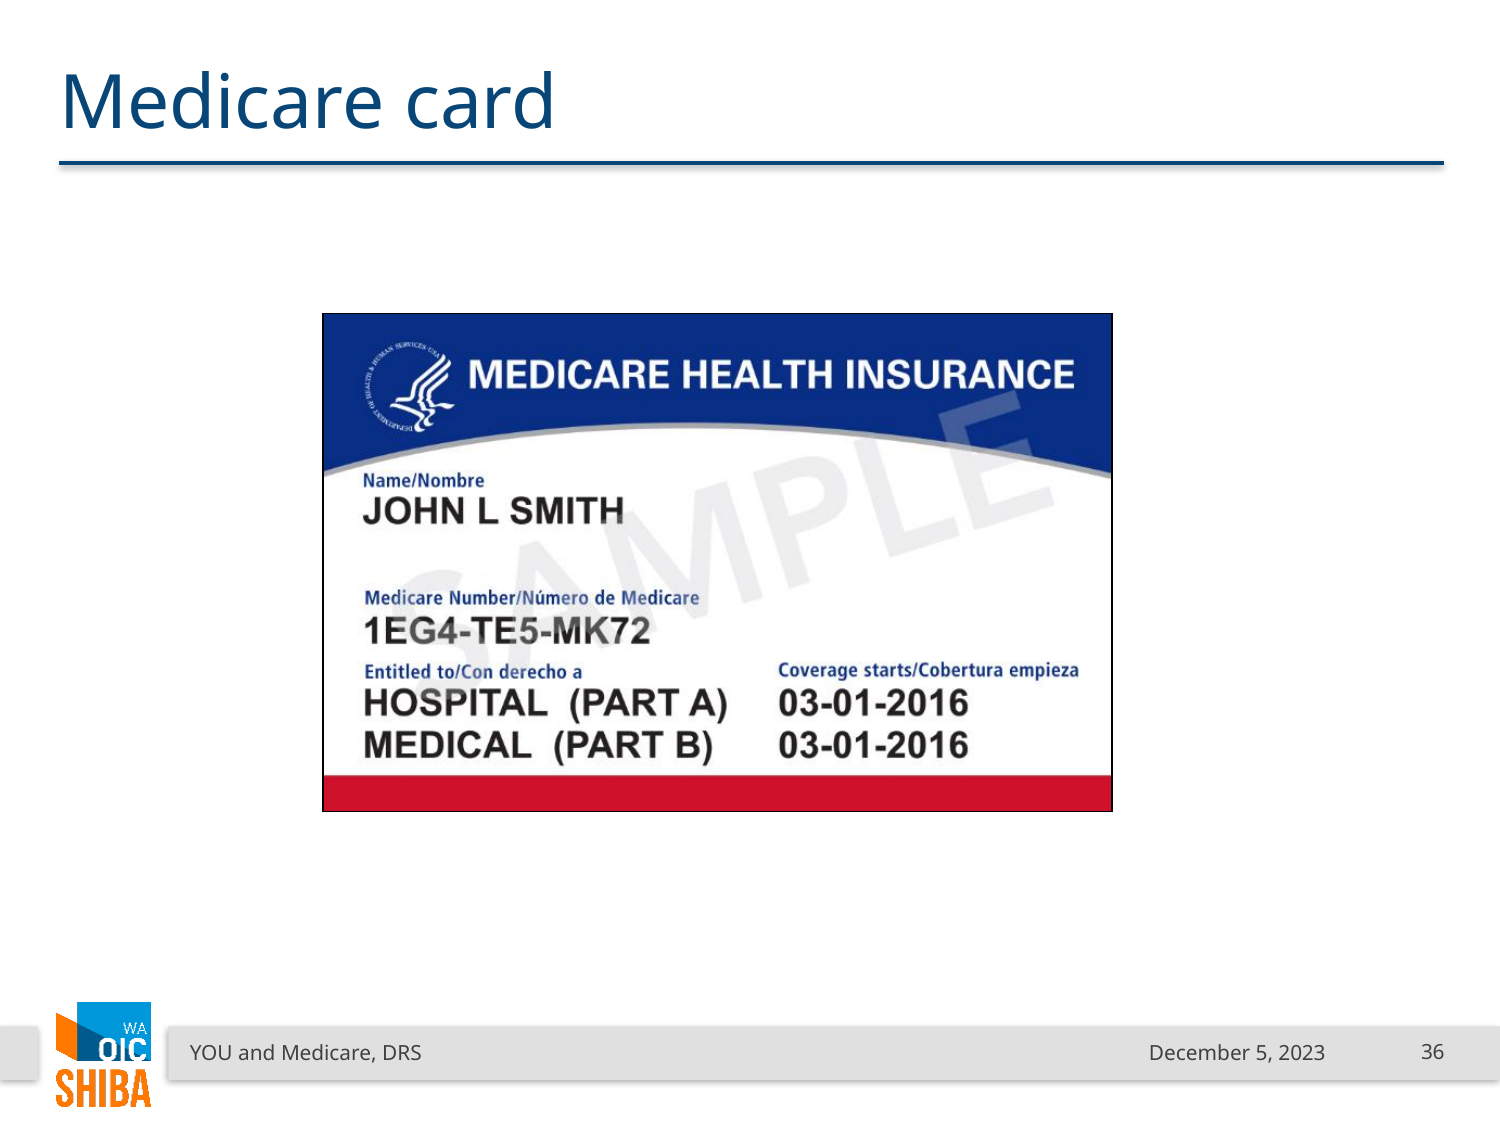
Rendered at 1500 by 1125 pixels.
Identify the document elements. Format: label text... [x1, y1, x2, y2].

slide_number 36 [1339, 1035, 1445, 1069]
footer YOU and Medicare, DRS [190, 1035, 785, 1069]
picture [56, 1002, 151, 1107]
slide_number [975, 1035, 1326, 1069]
picture [323, 314, 1112, 811]
title Medicare card [59, 53, 1445, 164]
